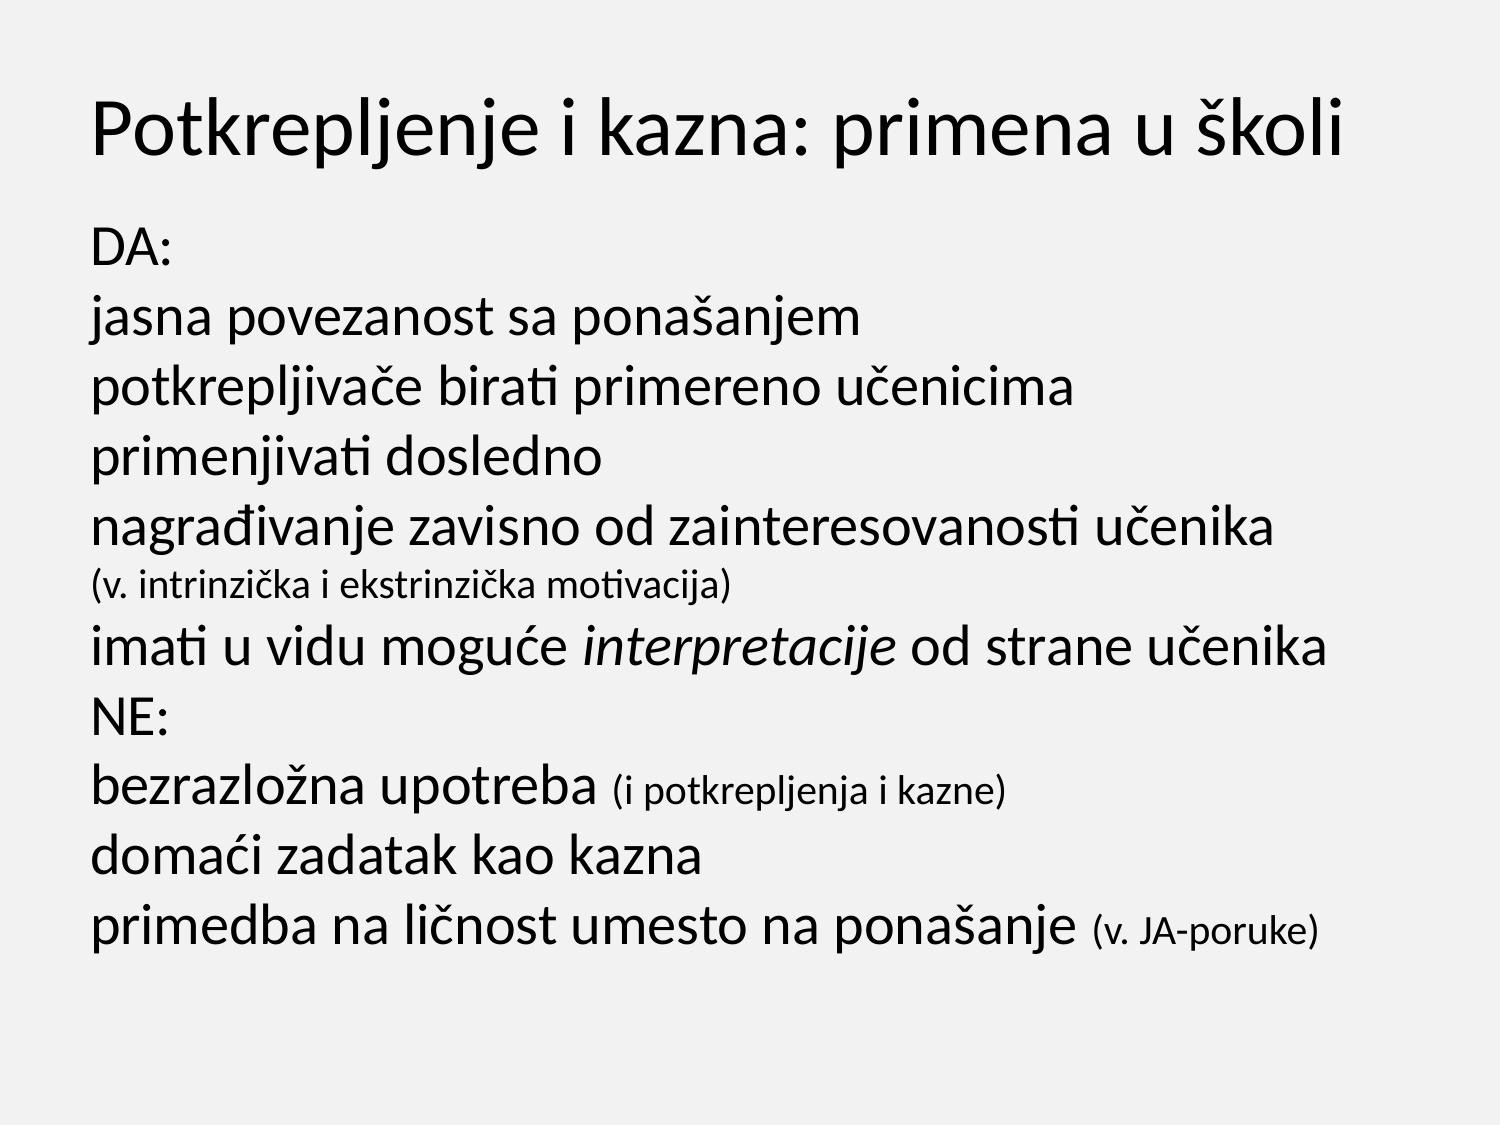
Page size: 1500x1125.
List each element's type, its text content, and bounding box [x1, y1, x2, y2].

title Potkrepljenje i kazna: primena u školi [75, 45, 1425, 200]
list DA: jasna povezanost sa ponašanjem potkrepljivače birati primereno učenicima primenjivati dosledno nagrađivanje zavisno od zainteresovanosti učenika (v. intrinzička i ekstrinzička motivacija) imati u vidu moguće interpretacije od strane učenika NE: bezrazložna upotreba (i potkrepljenja i kazne) domaći zadatak kao kazna primedba na ličnost umesto na ponašanje (v. JA-poruke) [75, 200, 1425, 1005]
